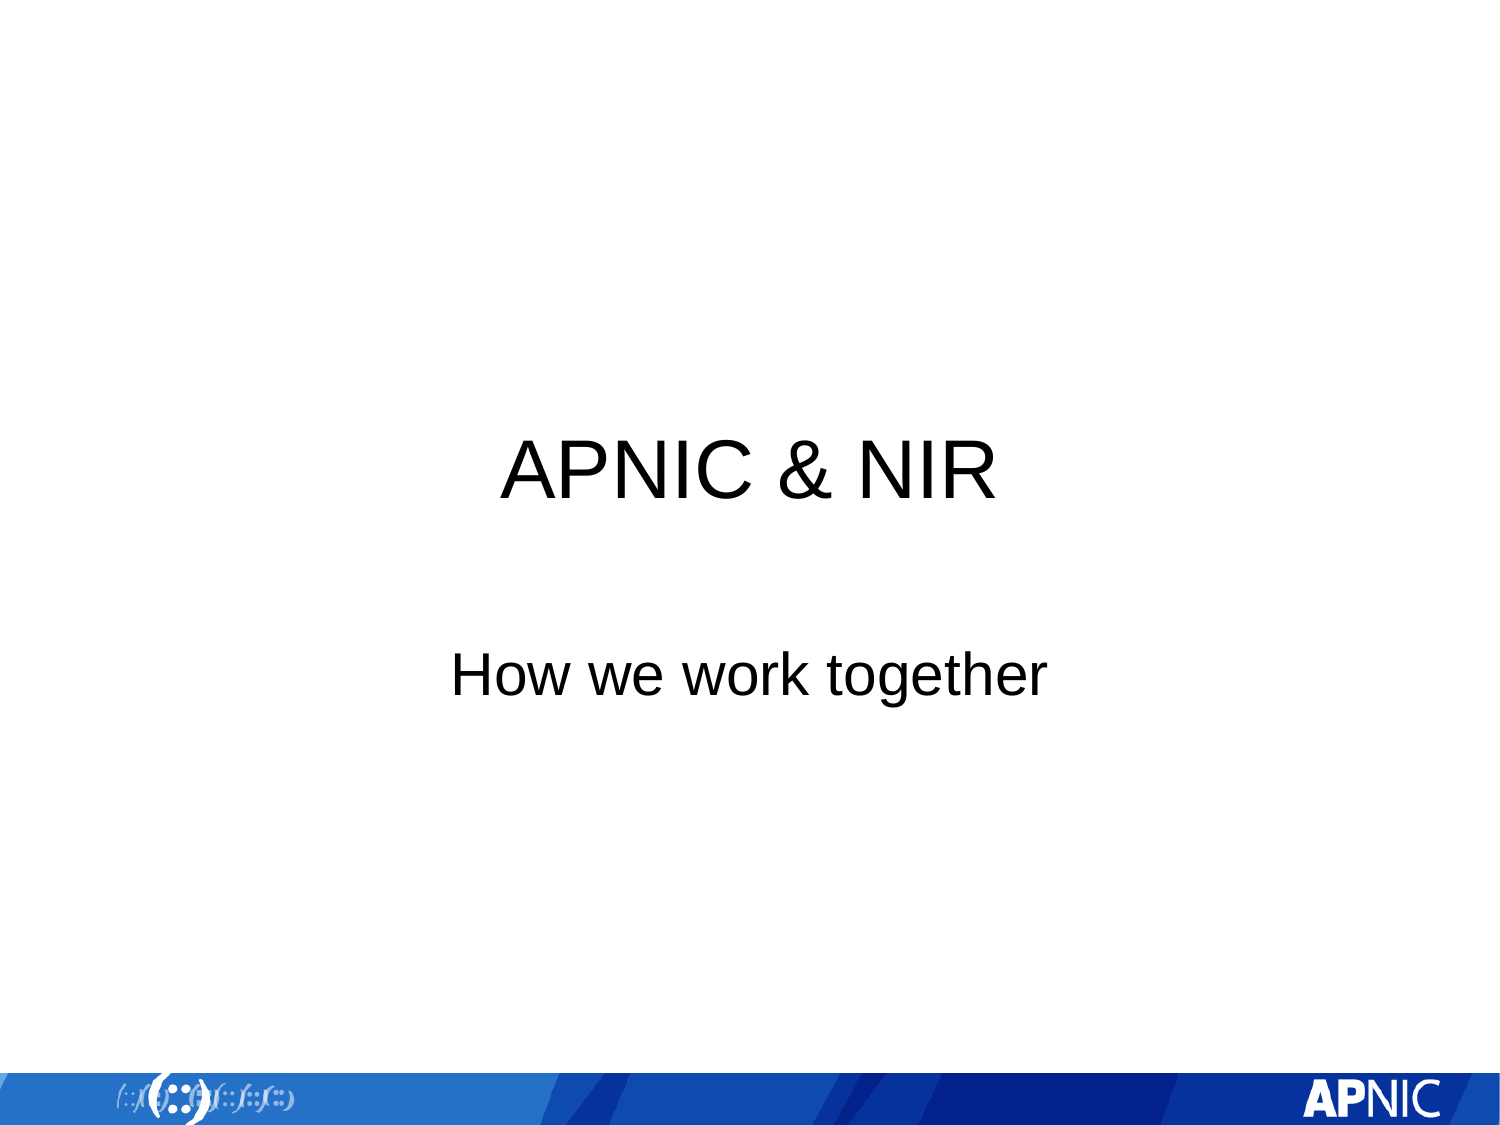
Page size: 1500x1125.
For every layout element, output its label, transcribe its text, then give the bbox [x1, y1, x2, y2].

title APNIC & NIR [112, 349, 1388, 591]
subtitle How we work together [224, 637, 1276, 926]
picture [0, 1069, 1500, 1125]
